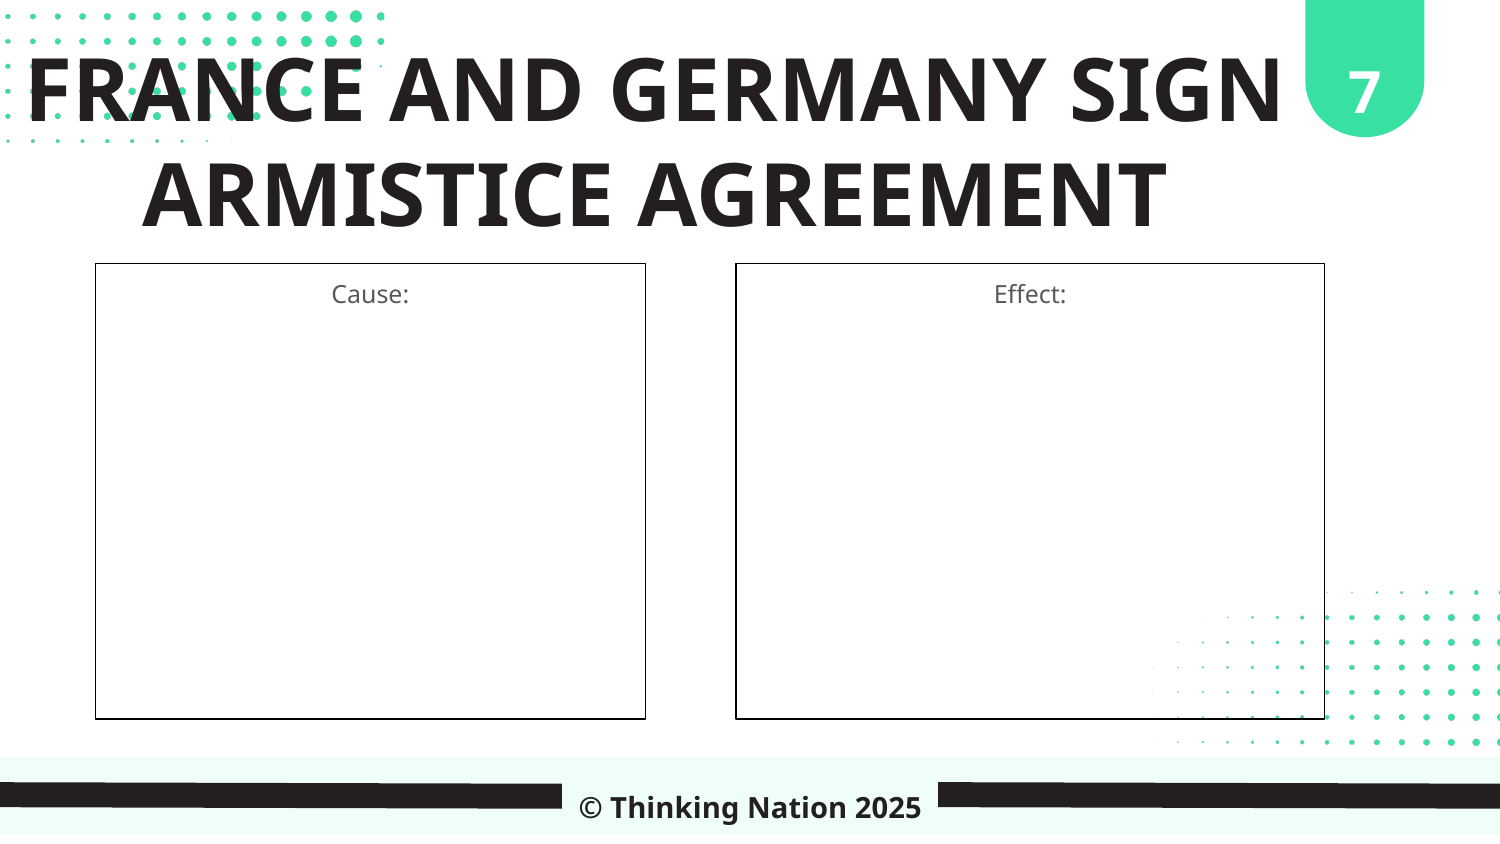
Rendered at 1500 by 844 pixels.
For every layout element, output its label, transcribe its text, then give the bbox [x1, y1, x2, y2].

text_box Cause: [95, 263, 646, 720]
text_box [0, 0, 385, 144]
text_box [1128, 590, 1500, 755]
text_box FRANCE AND GERMANY SIGN ARMISTICE AGREEMENT [20, 34, 1291, 245]
text_box Effect: [735, 263, 1325, 720]
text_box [1300, 0, 1430, 138]
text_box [0, 756, 1500, 835]
